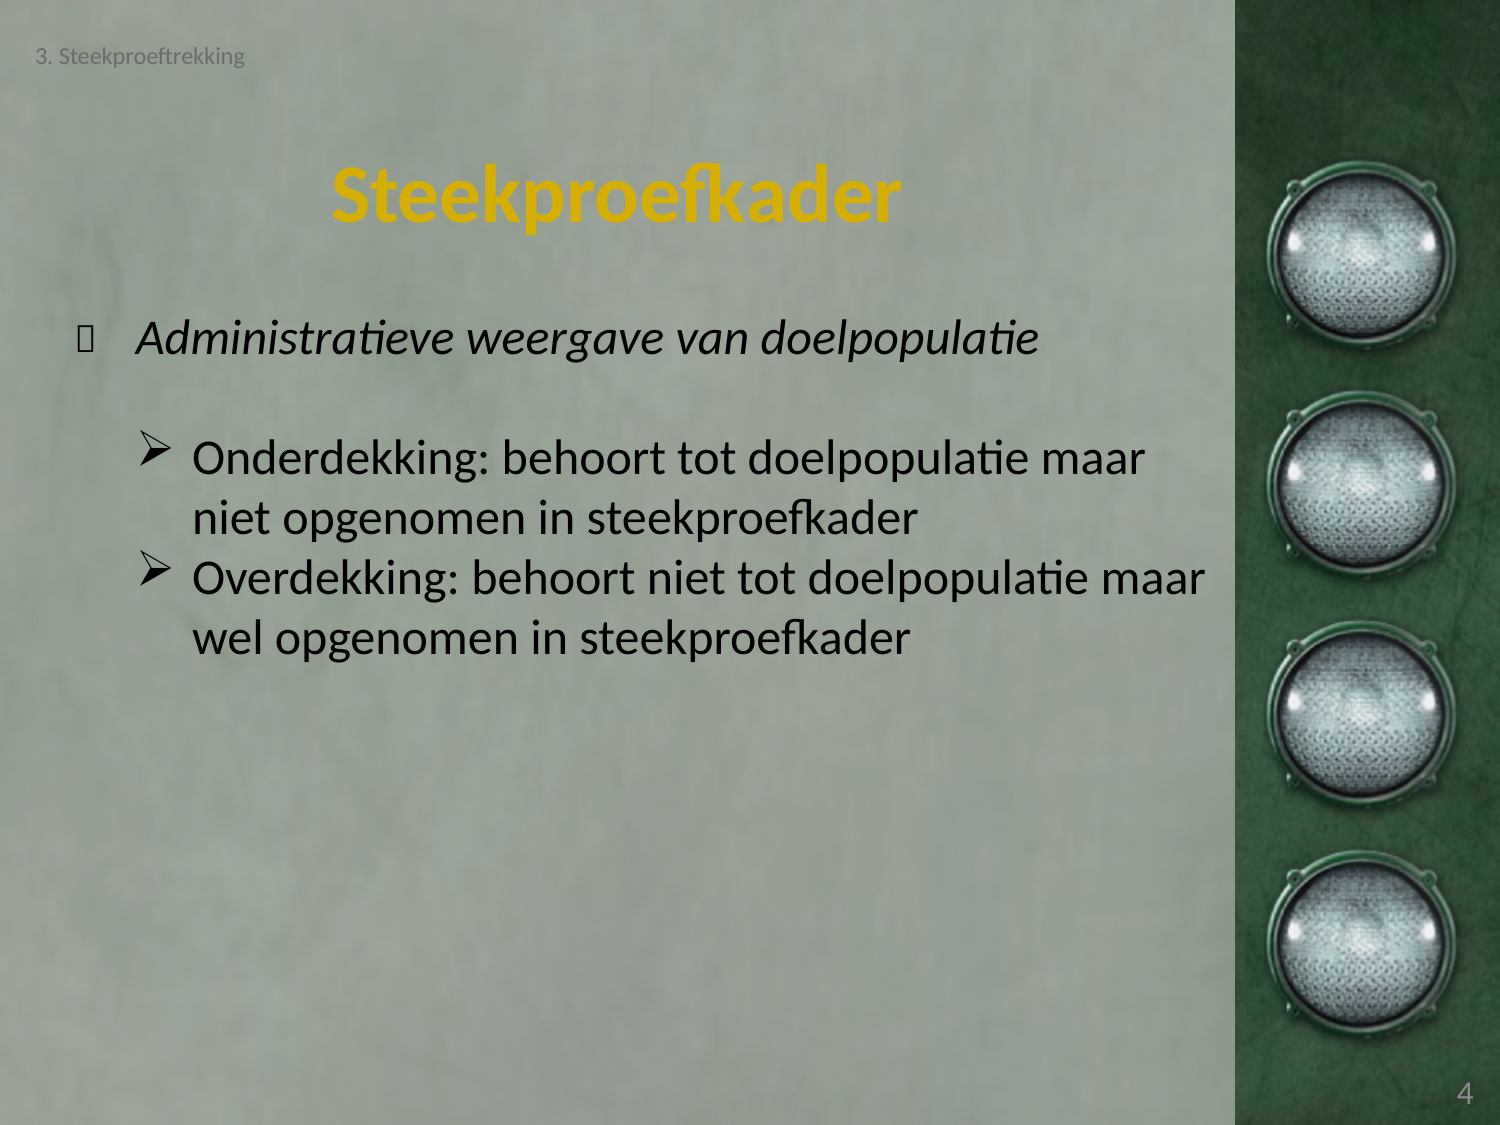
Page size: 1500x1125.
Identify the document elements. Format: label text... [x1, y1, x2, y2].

subtitle Steekproefkader [0, 131, 1229, 276]
title 3. Steekproeftrekking [19, 32, 377, 77]
picture [0, 0, 1500, 1125]
text_box Administratieve weergave van doelpopulatie Onderdekking: behoort tot doelpopulatie maar niet opgenomen in steekproefkader Overdekking: behoort niet tot doelpopulatie maar wel opgenomen in steekproefkader [121, 297, 1229, 672]
text_box  [59, 307, 121, 368]
